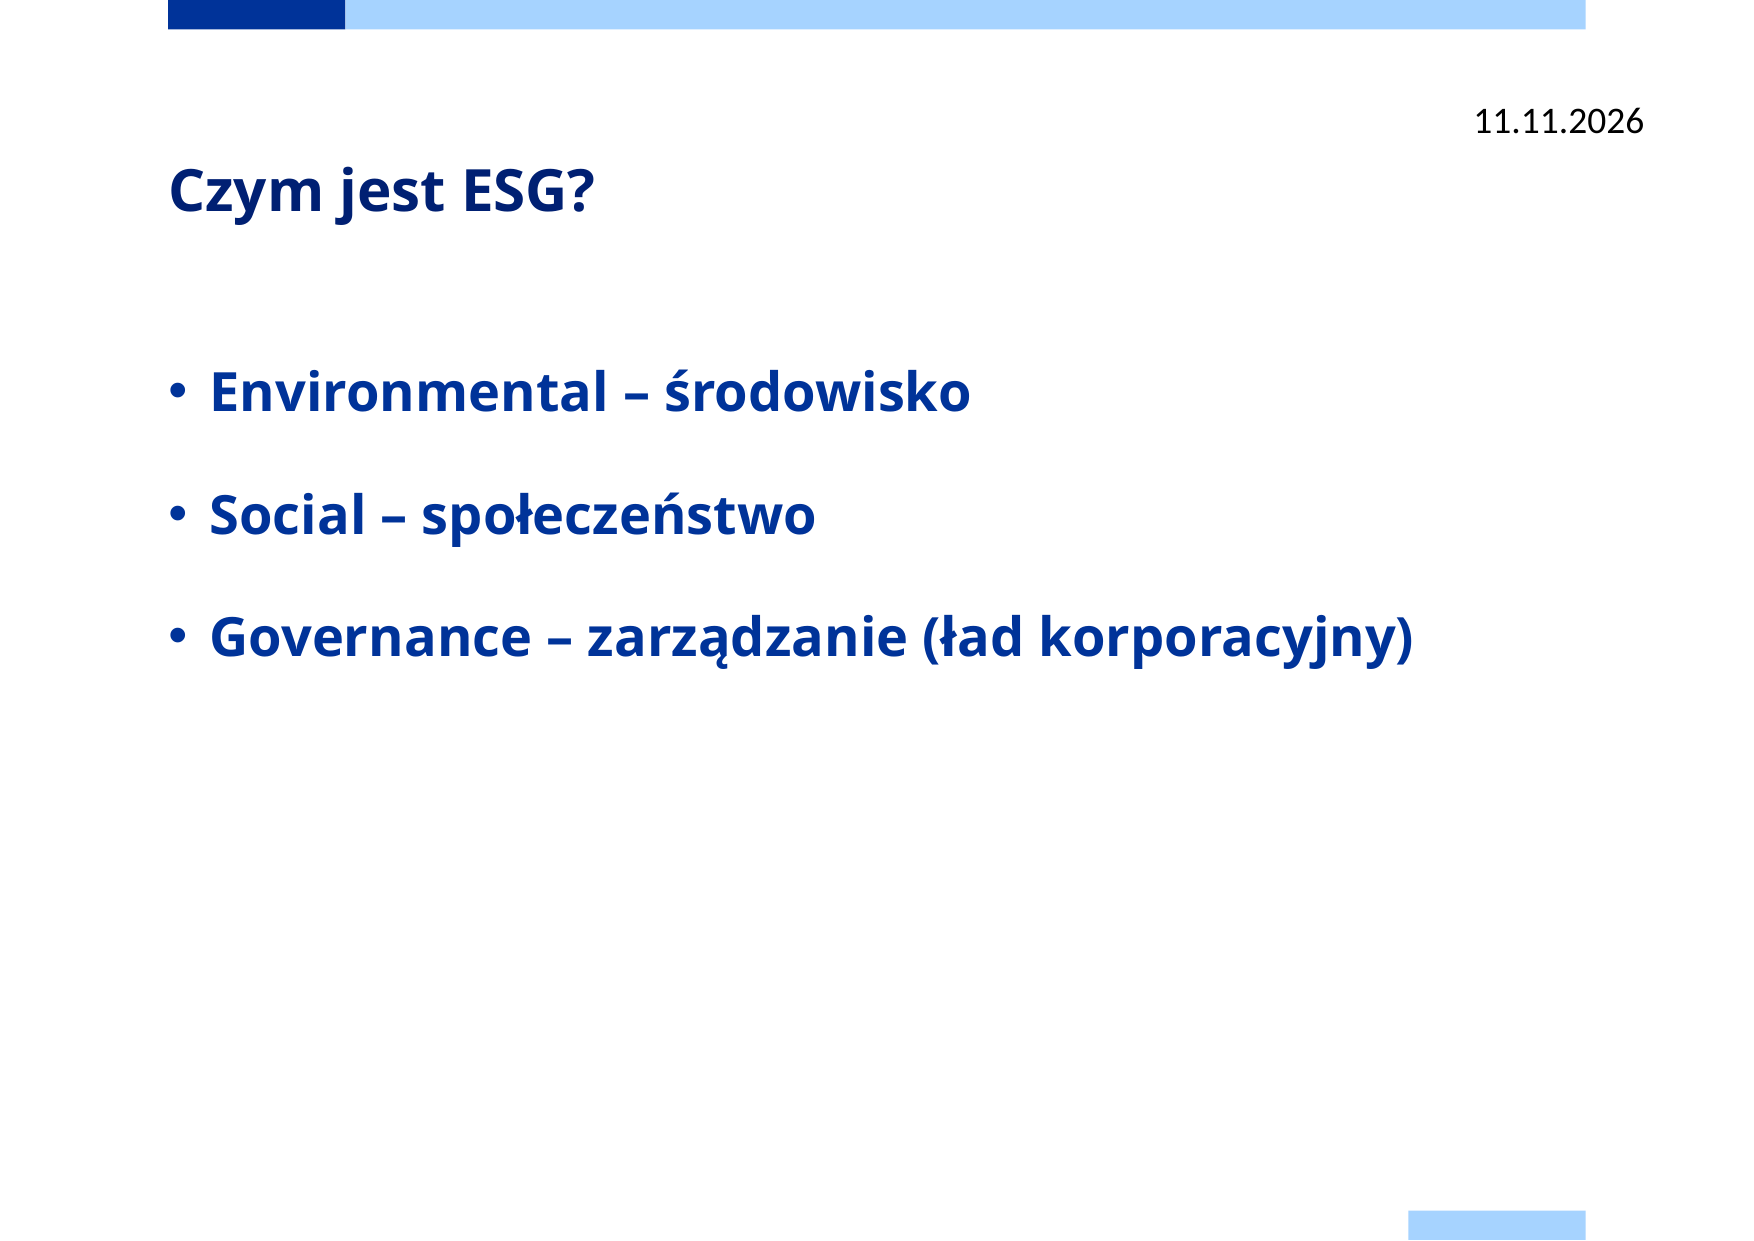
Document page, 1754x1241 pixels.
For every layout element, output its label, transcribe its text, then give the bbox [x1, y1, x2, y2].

title Czym jest ESG? [168, 147, 1586, 324]
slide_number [1458, 88, 1754, 149]
list Environmental – środowisko Social – społeczeństwo Governance – zarządzanie (ład korporacyjny) [168, 324, 1586, 1093]
